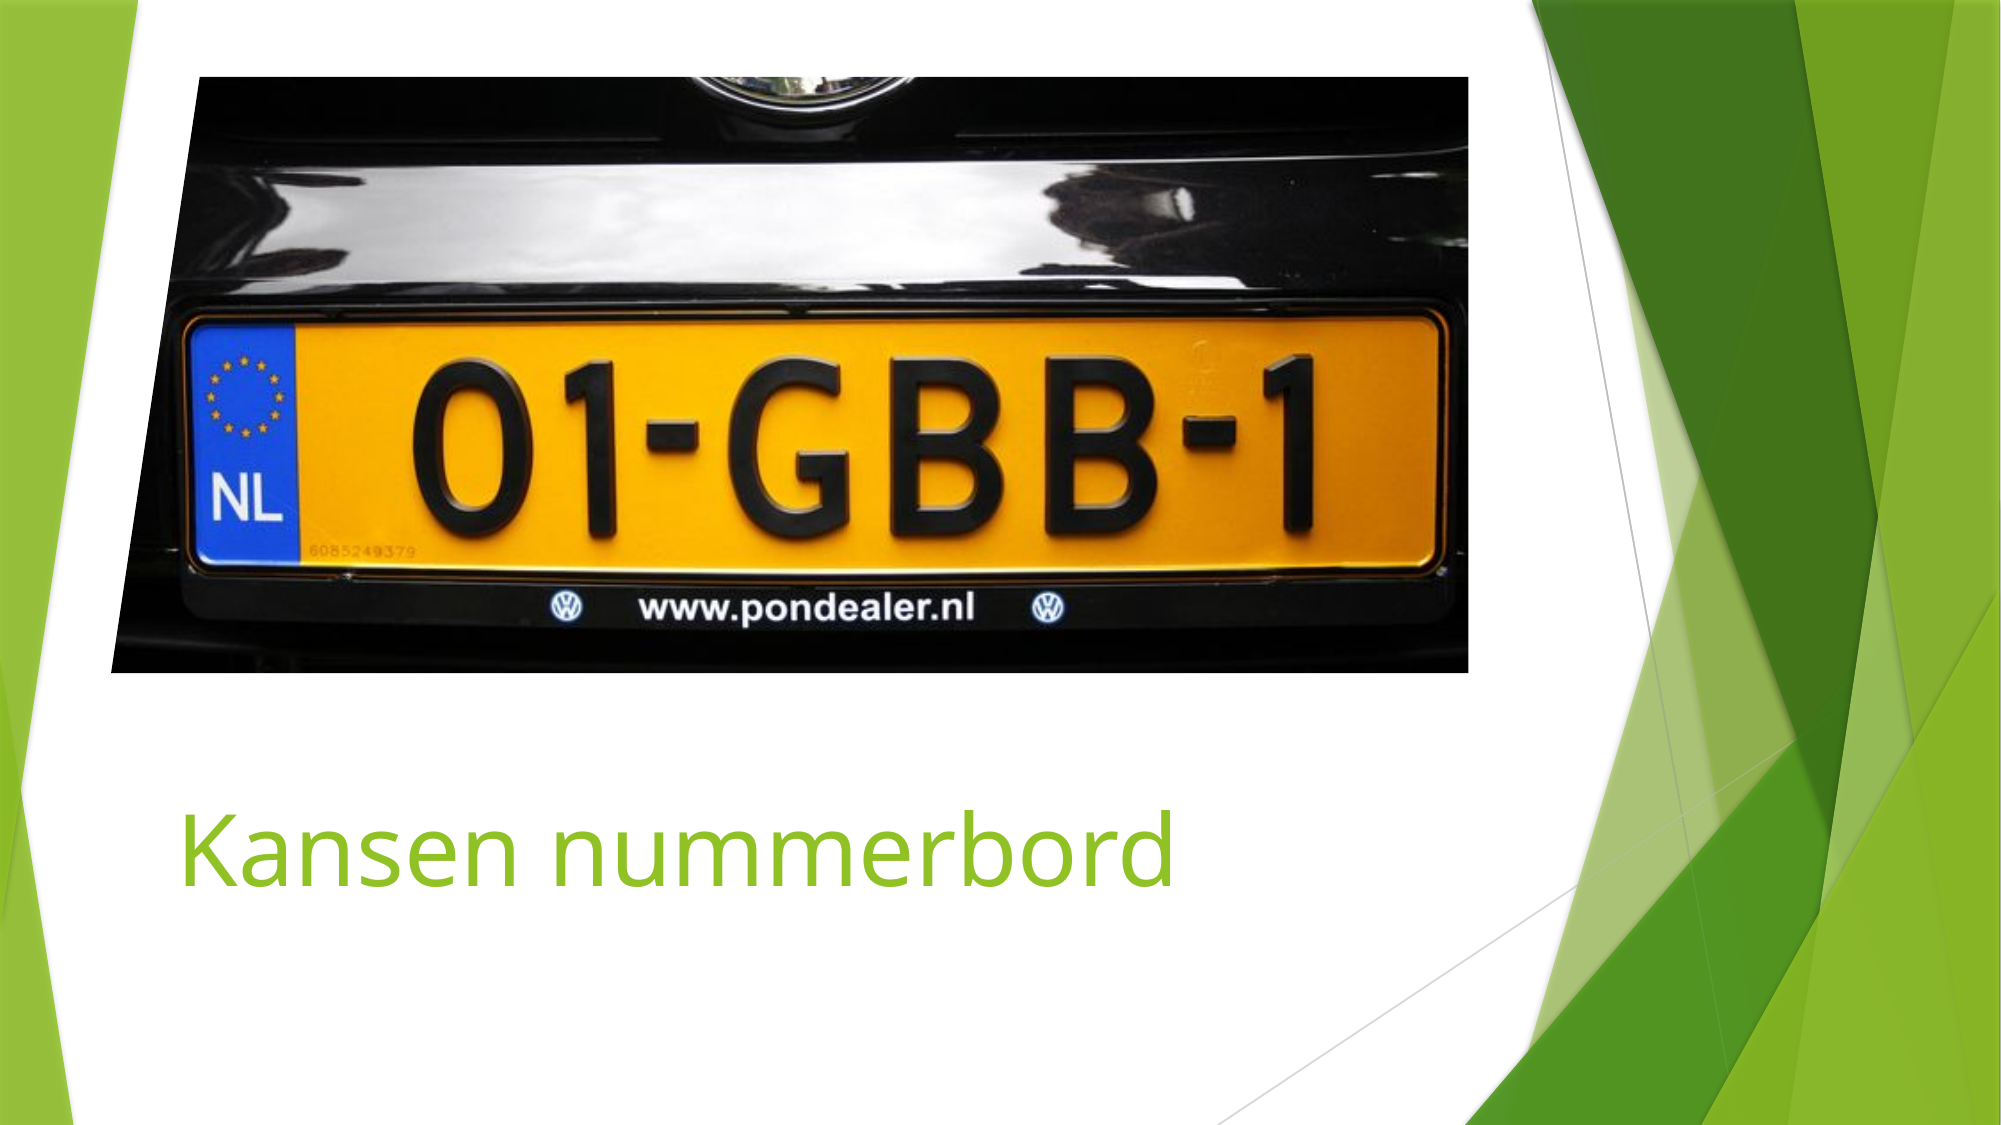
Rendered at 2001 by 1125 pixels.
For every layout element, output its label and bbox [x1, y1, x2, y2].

text_box [0, 0, 2000, 1125]
picture [110, 76, 1469, 674]
